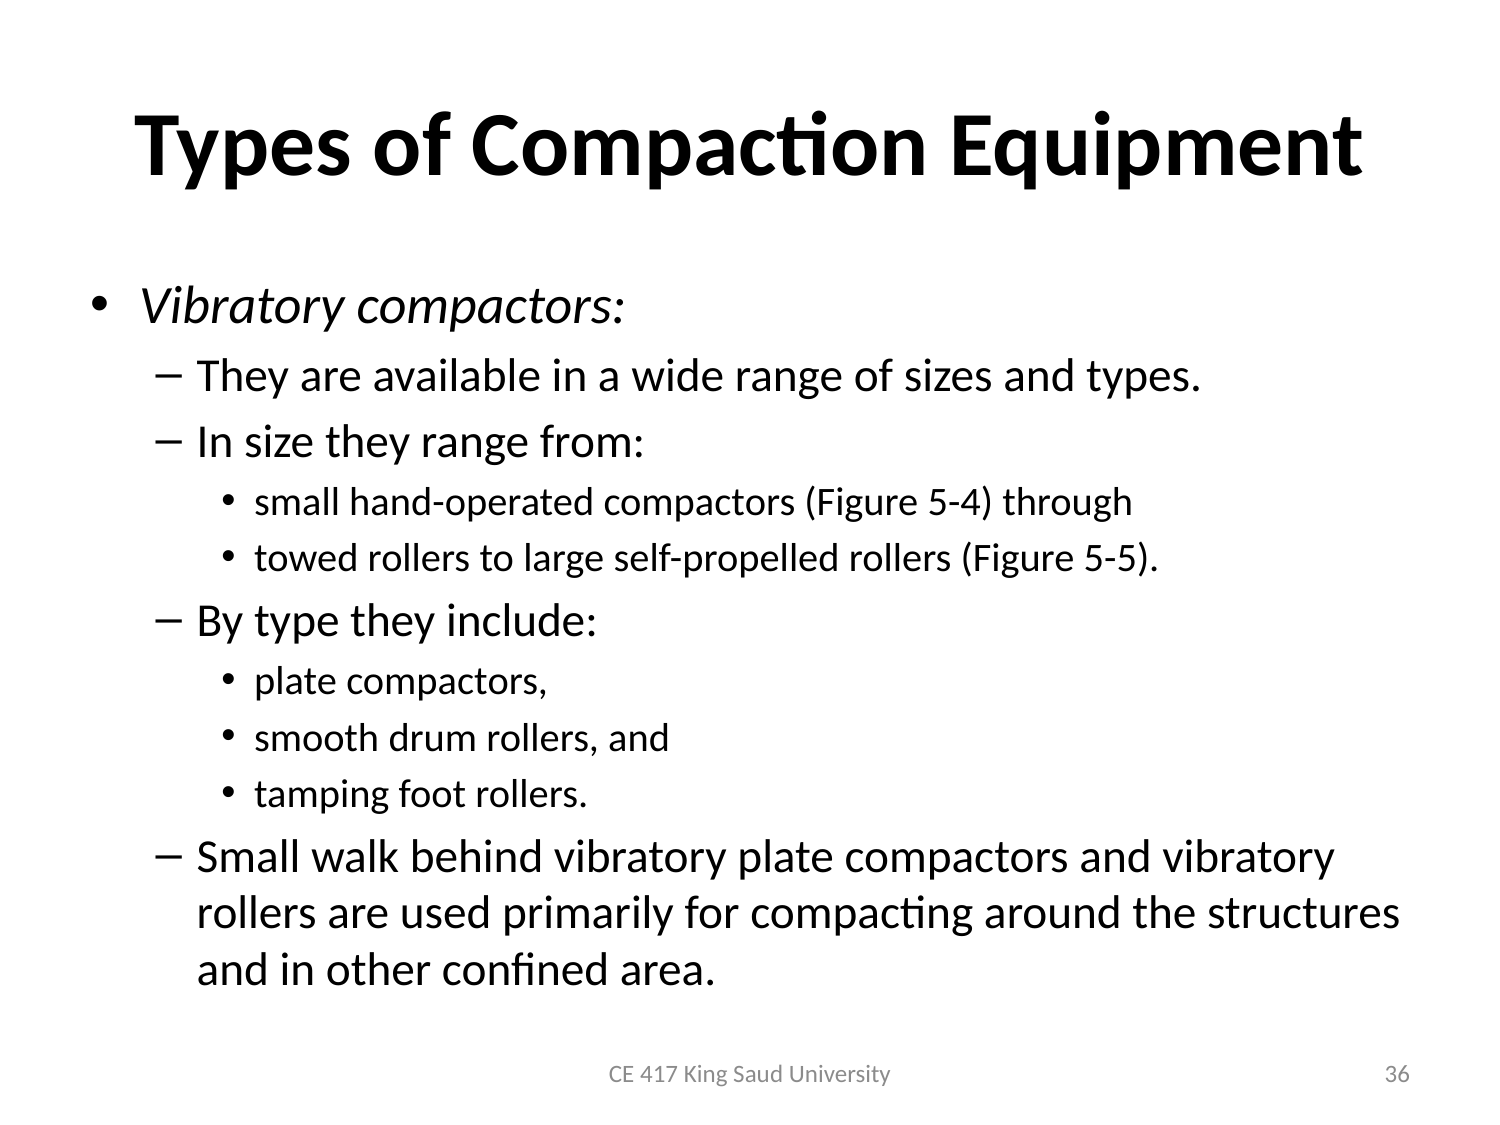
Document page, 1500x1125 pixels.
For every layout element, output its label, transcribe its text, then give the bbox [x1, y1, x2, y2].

footer CE 417 King Saud University [512, 1042, 988, 1103]
list Vibratory compactors: They are available in a wide range of sizes and types. In size they range from: small hand-operated compactors (Figure 5-4) through towed rollers to large self-propelled rollers (Figure 5-5). By type they include: plate compactors, smooth drum rollers, and tamping foot rollers. Small walk behind vibratory plate compactors and vibratory rollers are used primarily for compacting around the structures and in other confined area. [75, 262, 1425, 1005]
slide_number 36 [1074, 1042, 1425, 1103]
title Types of Compaction Equipment [75, 45, 1425, 233]
